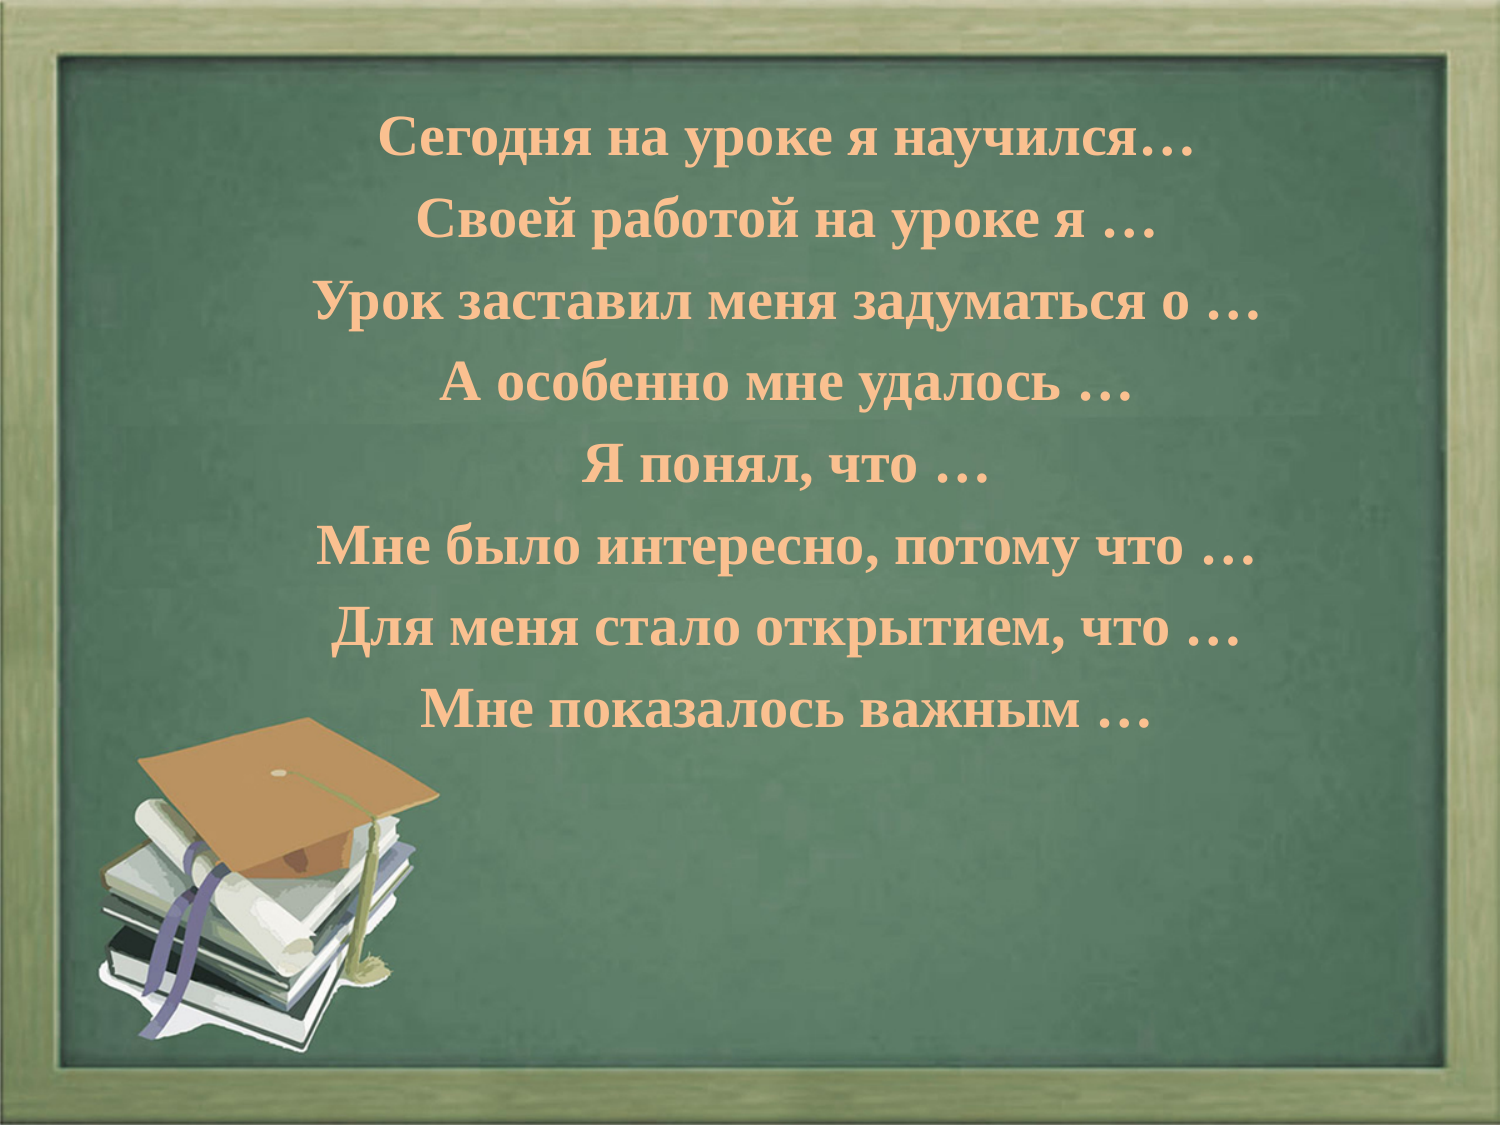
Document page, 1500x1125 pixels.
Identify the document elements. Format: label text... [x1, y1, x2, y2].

picture [0, 0, 1500, 1125]
list Сегодня на уроке я научился… Своей работой на уроке я … Урок заставил меня задуматься о … А особенно мне удалось … Я понял, что … Мне было интересно, потому что … Для меня стало открытием, что … Мне показалось важным … [111, 89, 1463, 1037]
